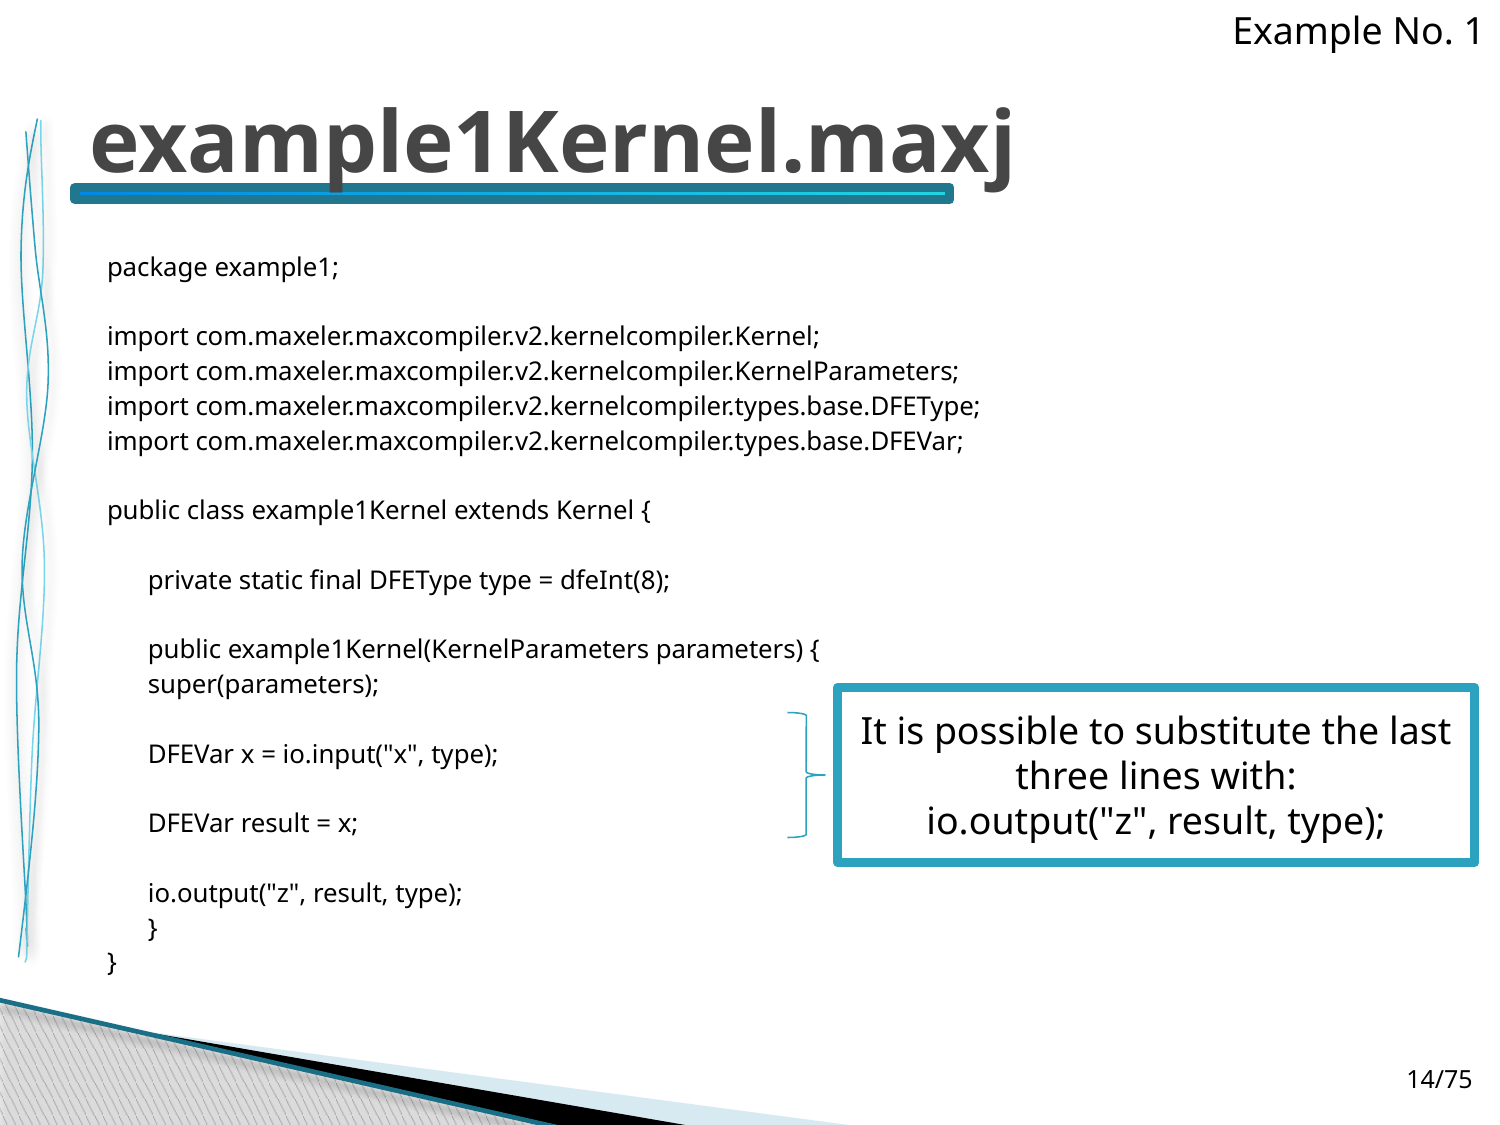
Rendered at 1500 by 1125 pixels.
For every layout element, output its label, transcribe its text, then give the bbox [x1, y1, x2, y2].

list Example No. 1 [1074, 0, 1500, 63]
list package example1; import com.maxeler.maxcompiler.v2.kernelcompiler.Kernel; import com.maxeler.maxcompiler.v2.kernelcompiler.KernelParameters; import com.maxeler.maxcompiler.v2.kernelcompiler.types.base.DFEType; import com.maxeler.maxcompiler.v2.kernelcompiler.types.base.DFEVar; public class example1Kernel extends Kernel { private static final DFEType type = dfeInt(8); public example1Kernel(KernelParameters parameters) { super(parameters); DFEVar x = io.input("x", type); DFEVar result = x; io.output("z", result, type); } } [75, 243, 1425, 986]
text_box [787, 711, 826, 839]
title example1Kernel.maxj [75, 45, 1425, 233]
text_box It is possible to substitute the last three lines with: io.output("z", result, type); [833, 683, 1479, 867]
